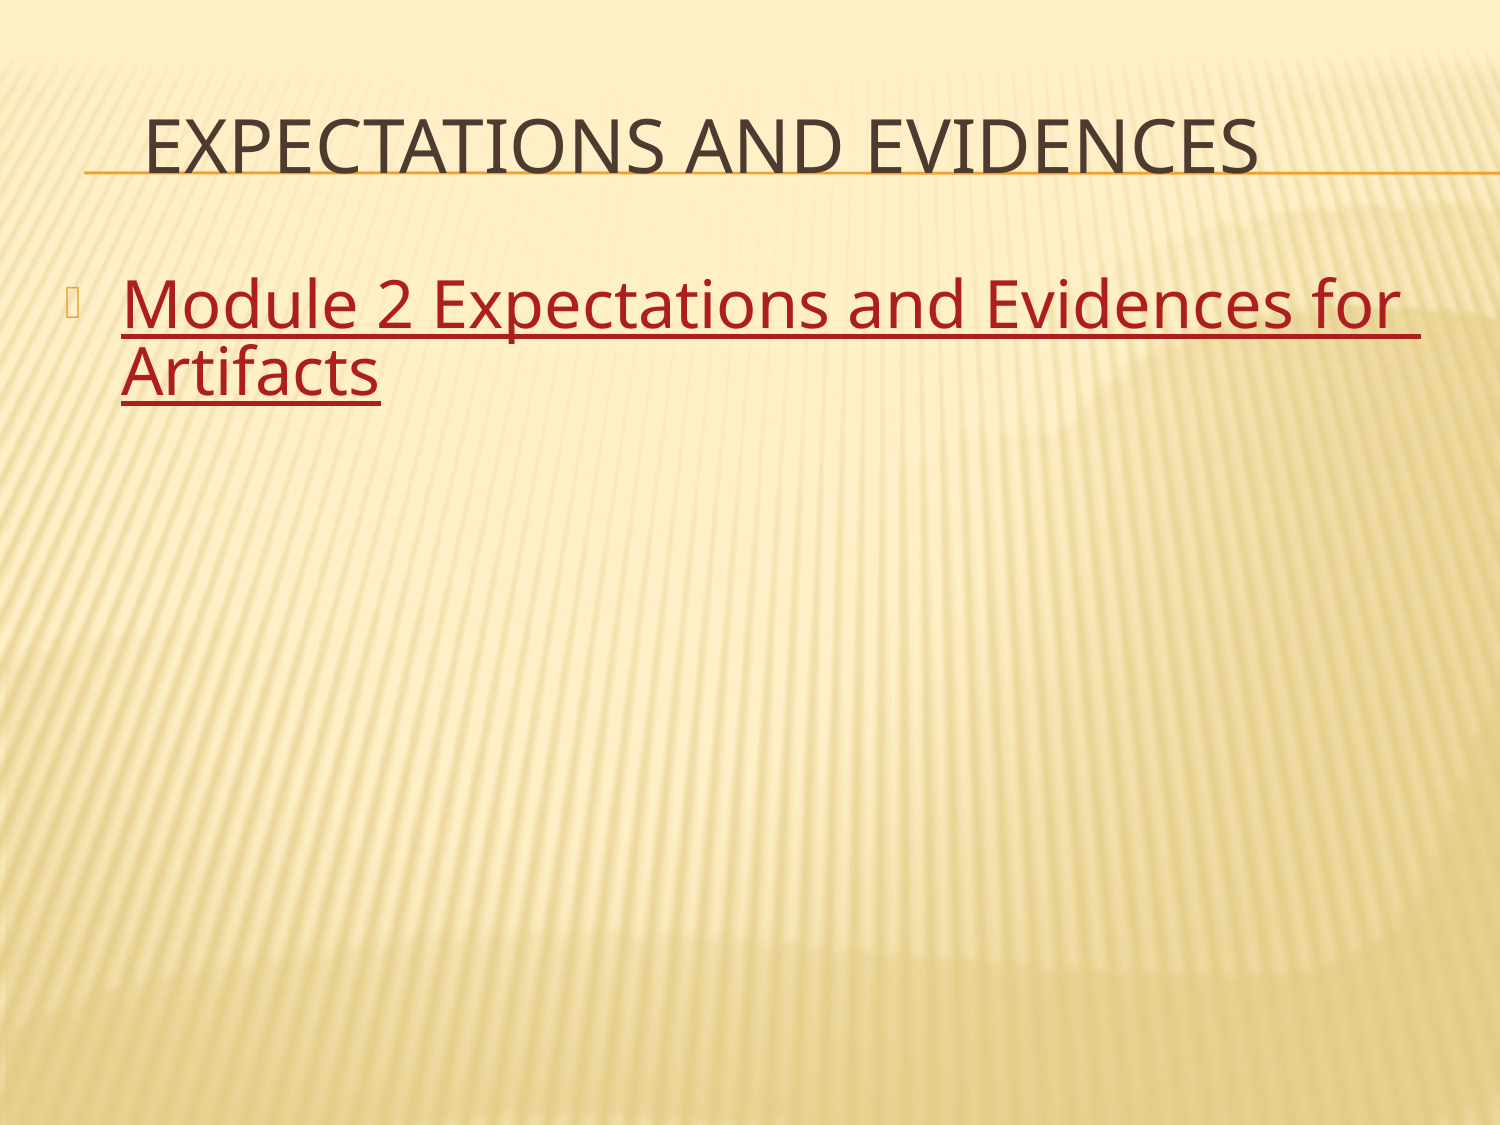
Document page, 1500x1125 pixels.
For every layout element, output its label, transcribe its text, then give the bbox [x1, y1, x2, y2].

title Expectations and Evidences [50, 75, 1475, 213]
list Module 2 Expectations and Evidences for Artifacts [50, 254, 1475, 998]
